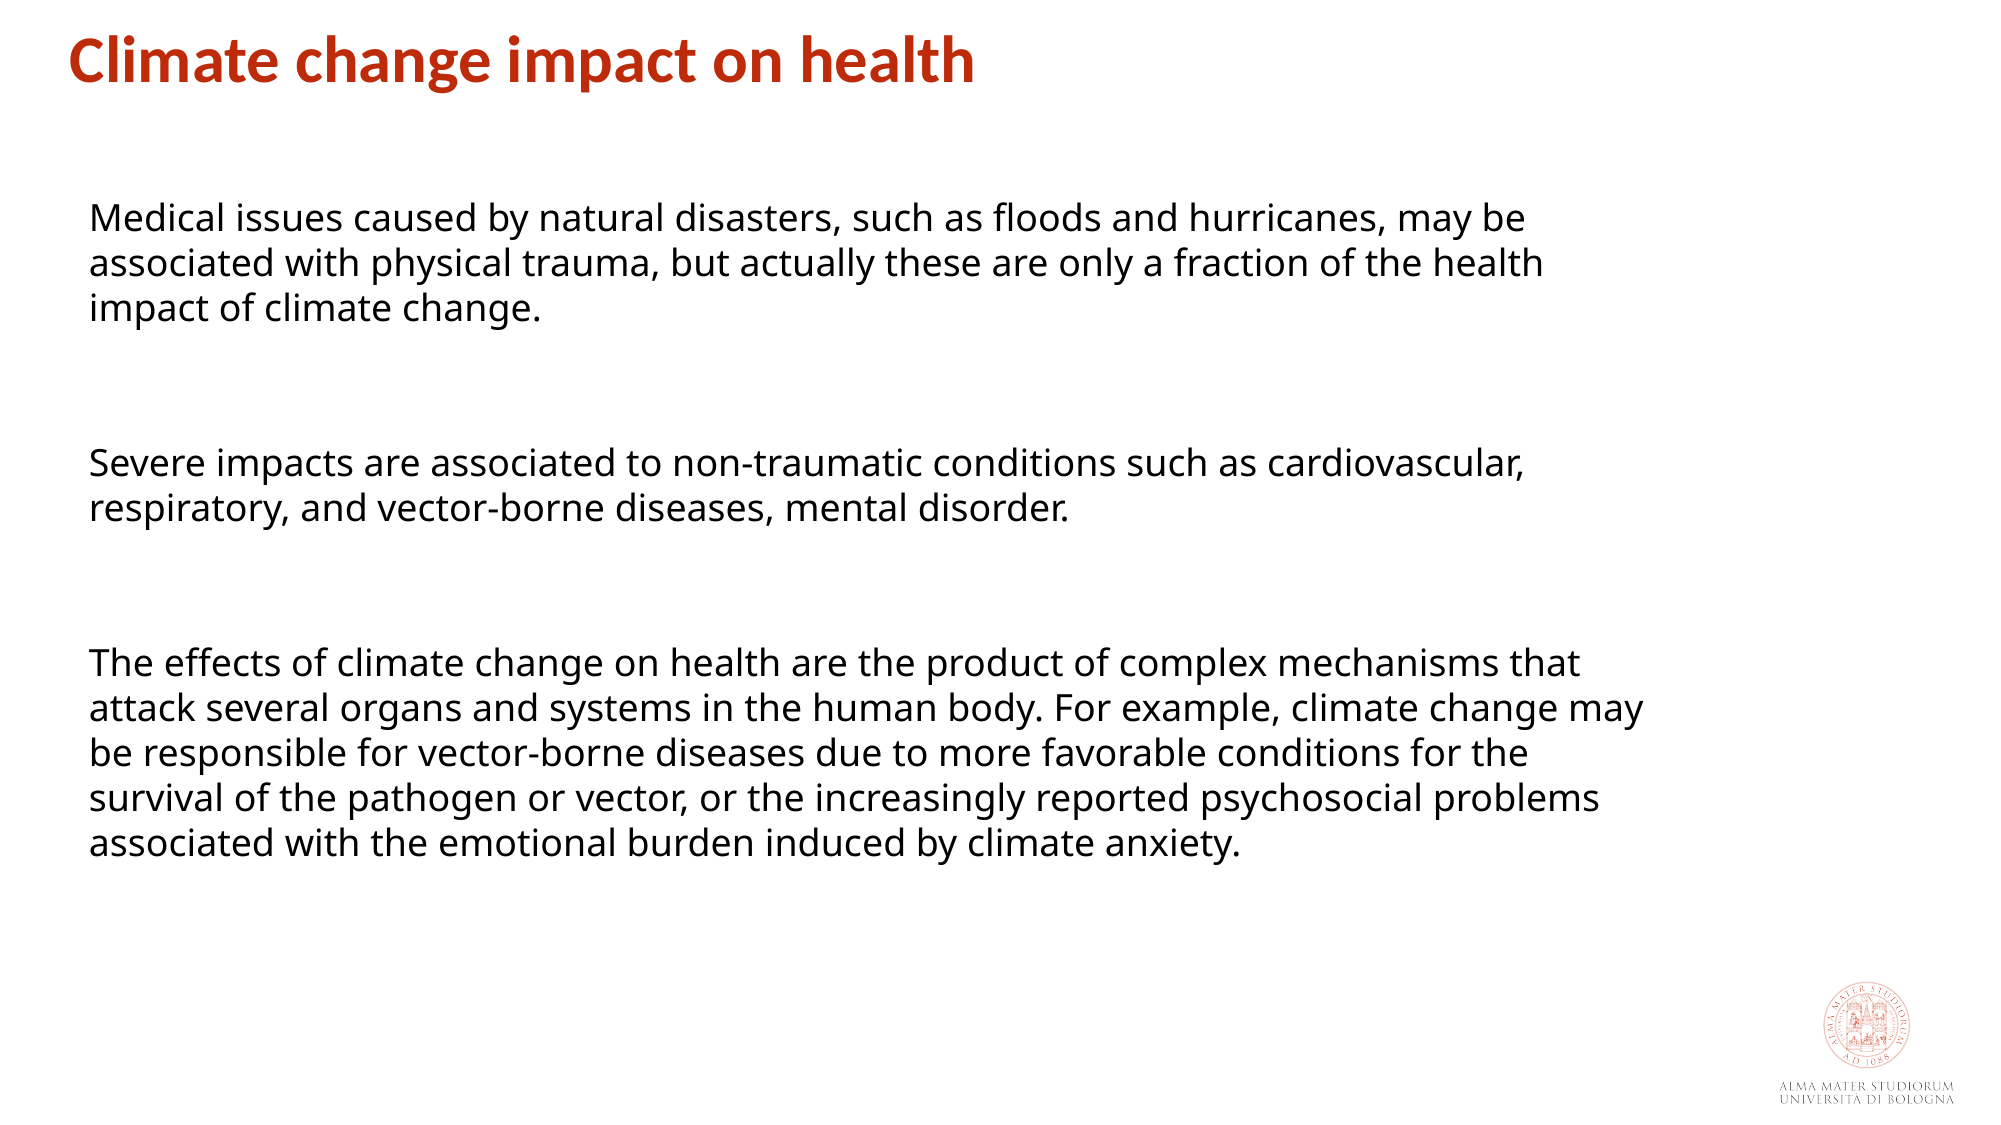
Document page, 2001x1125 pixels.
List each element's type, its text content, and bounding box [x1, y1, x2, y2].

list Medical issues caused by natural disasters, such as floods and hurricanes, may be associated with physical trauma, but actually these are only a fraction of the health impact of climate change. Severe impacts are associated to non-traumatic conditions such as cardiovascular, respiratory, and vector-borne diseases, mental disorder. The effects of climate change on health are the product of complex mechanisms that attack several organs and systems in the human body. For example, climate change may be responsible for vector-borne diseases due to more favorable conditions for the survival of the pathogen or vector, or the increasingly reported psychosocial problems associated with the emotional burden induced by climate anxiety. [74, 186, 1680, 282]
list Climate change impact on health [55, 42, 1898, 149]
picture [1752, 964, 1981, 1118]
